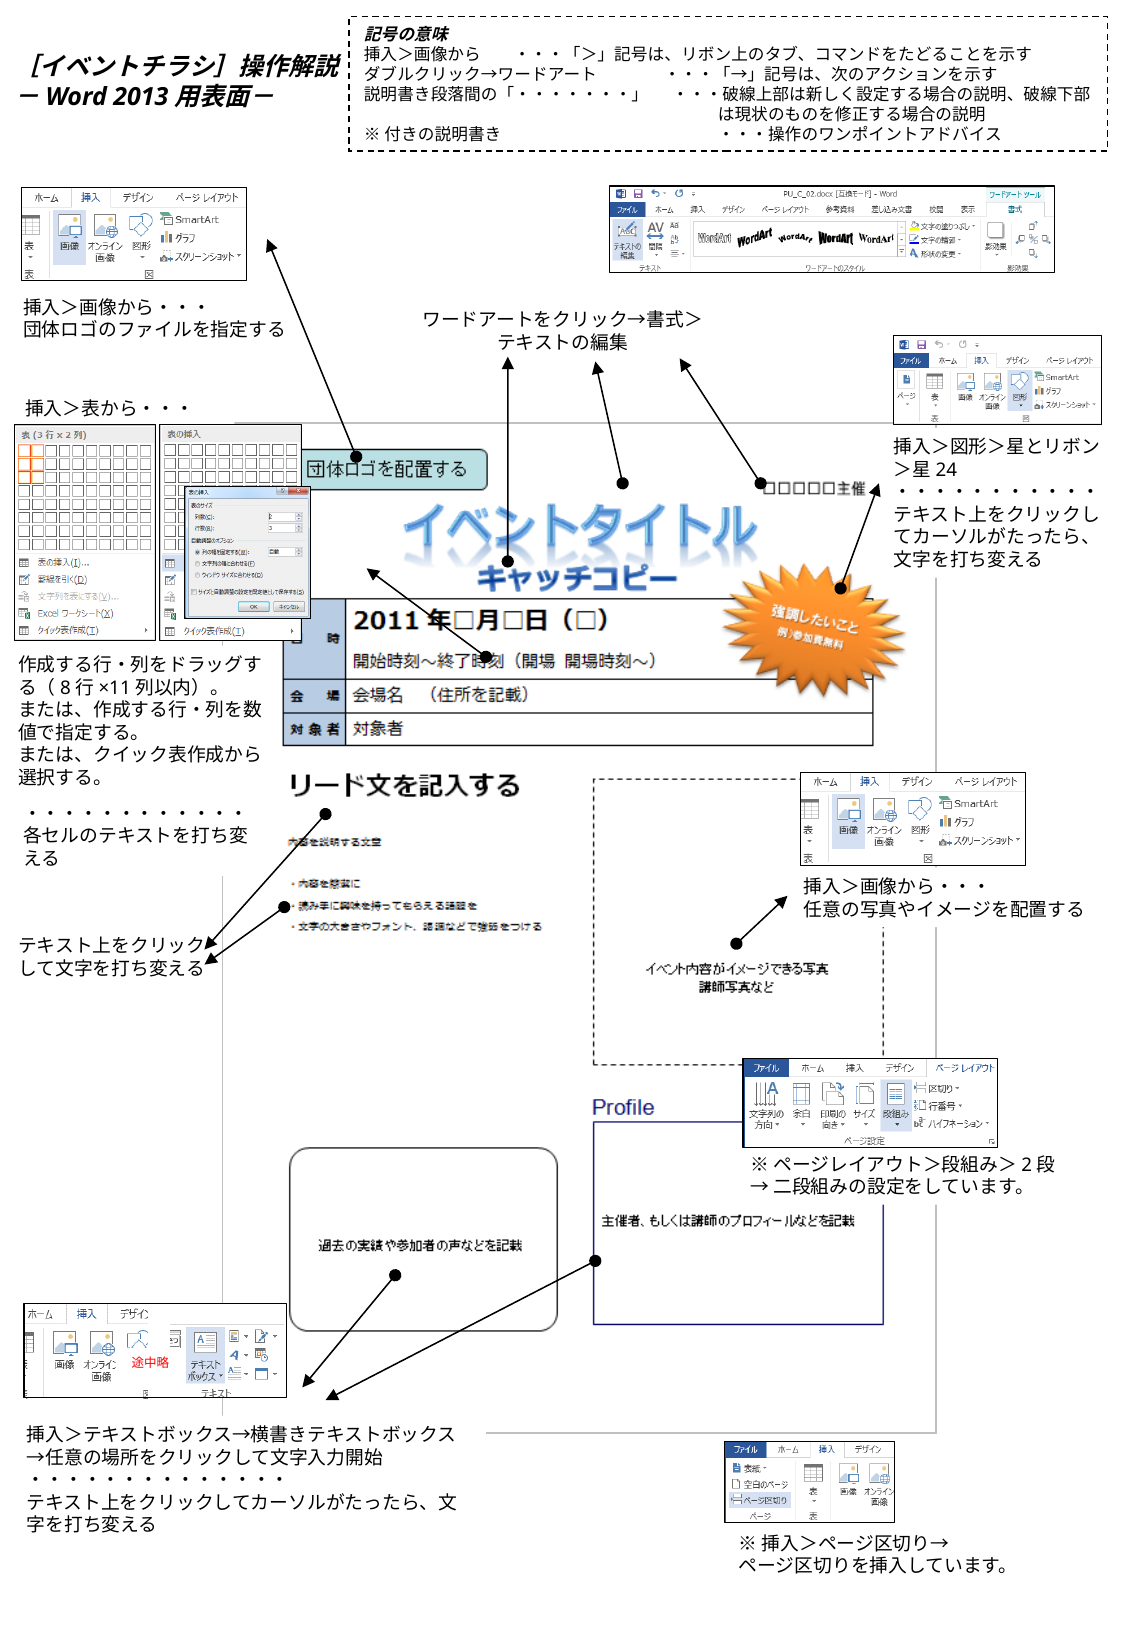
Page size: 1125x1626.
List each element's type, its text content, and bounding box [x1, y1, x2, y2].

picture [725, 1441, 894, 1523]
text_box ［イベントチラシ］操作解説 －Word 2013用表面－ [0, 43, 348, 118]
picture [21, 188, 246, 281]
text_box [204, 952, 218, 965]
text_box 挿入＞画像から・・・ 任意の写真やイメージを配置する [940, 867, 1125, 928]
picture [610, 186, 1054, 273]
picture [23, 1304, 148, 1401]
text_box [266, 238, 287, 287]
text_box 挿入＞図形＞星とリボン＞星24 ・・・・・・・・・・・ テキスト上をクリックしてカーソルがたったら、文字を打ち変える [940, 427, 1116, 578]
text_box 挿入＞表から・・・ [10, 389, 235, 427]
text_box [501, 356, 515, 422]
text_box 記号の意味 挿入＞画像から ・・・「＞」記号は、リボン上のタブ、コマンドをたどることを示す ダブルクリック→ワードアート ・・・「→」記号は、次のアクションを示す 説明書き段落間の「・・・・・・・」 ・・・破線上部は新しく設定する場合の説明、破線下部 は現状のものを修正する場合の説明 ※付きの説明書き ・・・操作のワンポイントアドバイス [348, 16, 1108, 152]
text_box [22, 1301, 171, 1400]
text_box [591, 361, 609, 422]
text_box ※挿入＞ページ区切り→ ページ区切りを挿入しています。 [723, 1524, 1069, 1584]
text_box 挿入＞テキストボックス→横書きテキストボックス→任意の場所をクリックして文字入力開始 ・・・・・・・・・・・・・・ テキスト上をクリックしてカーソルがたったら、文字を打ち変える [11, 1415, 486, 1543]
text_box 挿入＞画像から・・・ 団体ロゴのファイルを指定する [8, 287, 346, 348]
text_box [204, 934, 218, 950]
picture [14, 425, 155, 640]
text_box 作成する行・列をドラッグする（8行×11列以内）。 または、作成する行・列を数値で指定する。 または、クイック表作成から選択する。 [3, 645, 218, 796]
text_box ワードアートをクリック→書式＞ テキストの編集 [364, 300, 761, 361]
picture [160, 335, 1102, 1433]
text_box ※ページレイアウト＞段組み＞2段 →二段組みの設定をしています。 [940, 1145, 1108, 1205]
text_box [679, 358, 722, 422]
text_box テキスト上をクリックして文字を打ち変える [3, 926, 218, 987]
text_box ・・・・・・・・・・・・ 各セルのテキストを打ち変える [8, 793, 218, 877]
